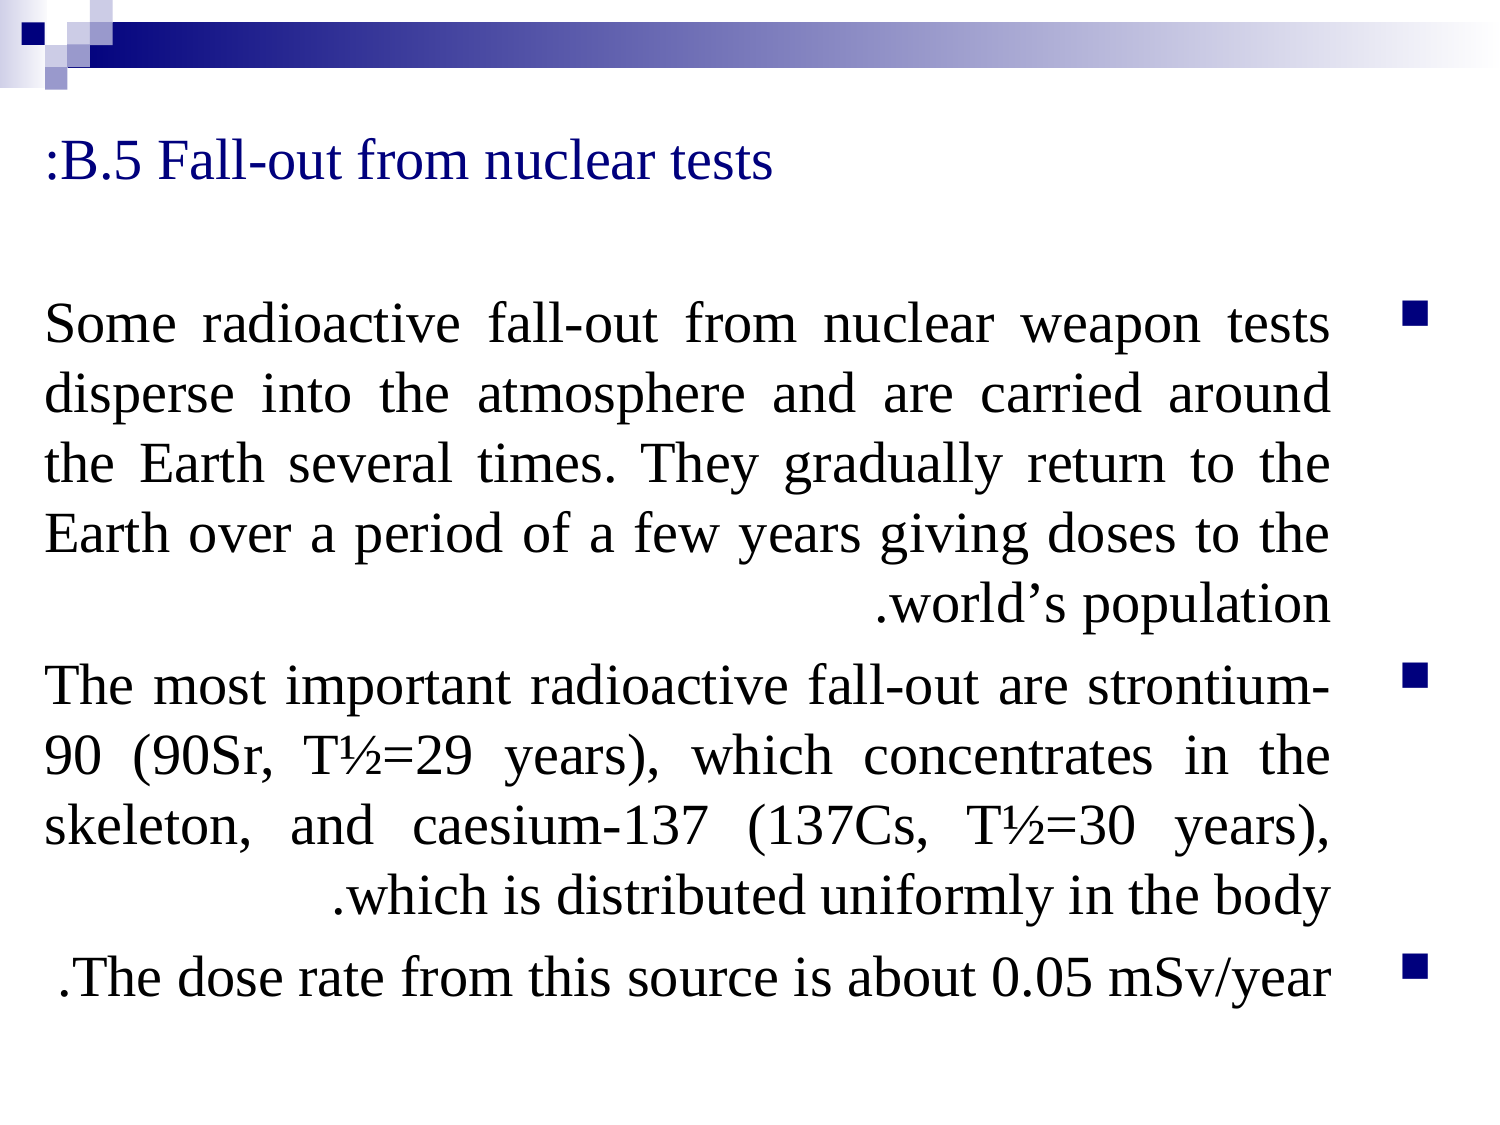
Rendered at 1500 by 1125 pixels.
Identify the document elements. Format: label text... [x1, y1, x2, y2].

text_box B.5 Fall-out from nuclear tests: Some radioactive fall-out from nuclear weapon tests disperse into the atmosphere and are carried around the Earth several times. They gradually return to the Earth over a period of a few years giving doses to the world’s population. The most important radioactive fall-out are strontium-90 (90Sr, T½=29 years), which concentrates in the skeleton, and caesium-137 (137Cs, T½=30 years), which is distributed uniformly in the body. The dose rate from this source is about 0.05 mSv/year. [29, 113, 1447, 1125]
